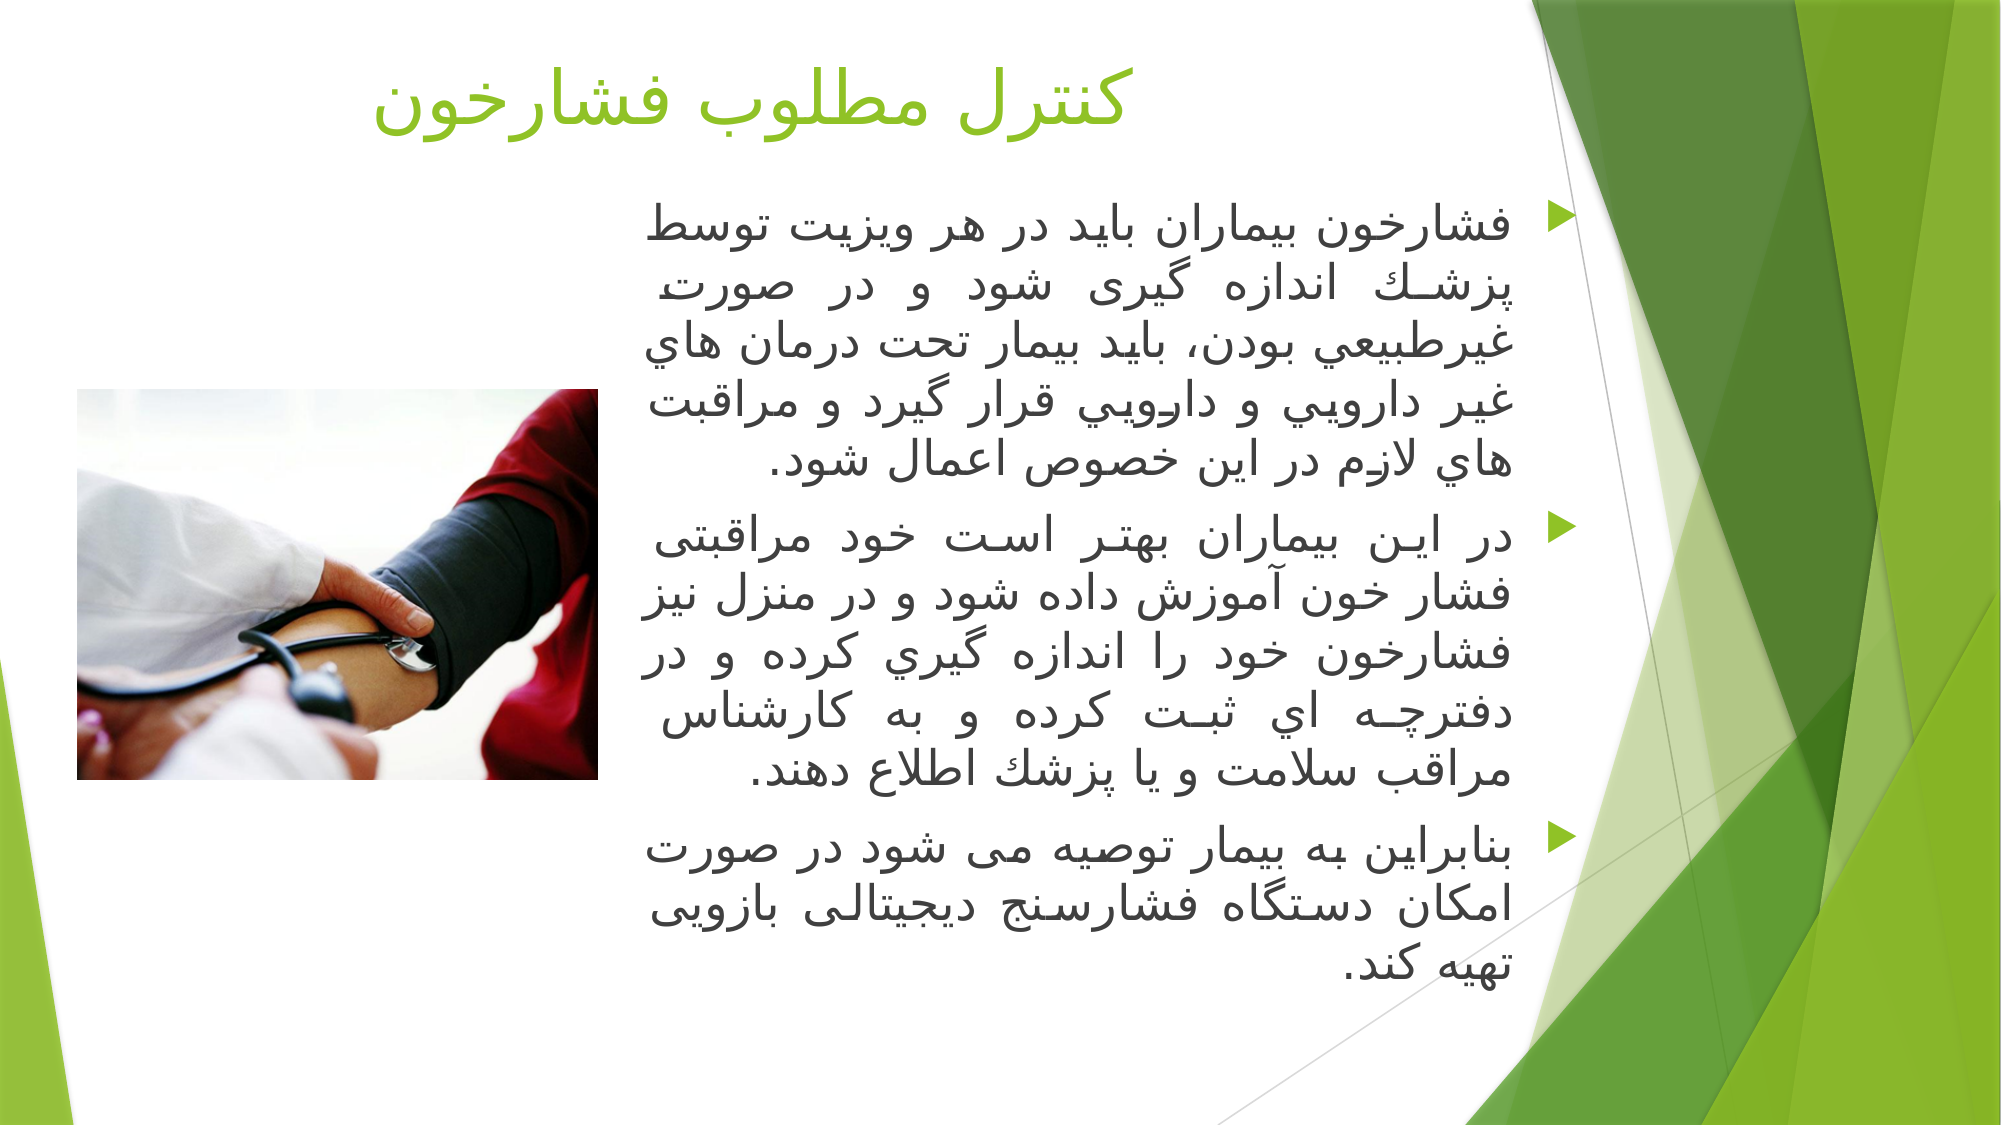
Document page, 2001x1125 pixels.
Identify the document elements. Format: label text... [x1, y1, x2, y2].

title كنترل مطلوب فشارخون [95, 41, 1434, 160]
list فشارخون بيماران بايد در هر ويزيت توسط پزشك اندازه گیری شود و در صورت غيرطبيعي بودن، بايد بيمار تحت درمان هاي غير دارويي و دارويي قرار گيرد و مراقبت هاي لازم در اين خصوص اعمال شود. در این بيماران بهتر است خود مراقبتی فشار خون آموزش داده شود و در منزل نيز فشارخون خود را اندازه گيري كرده و در دفترچه اي ثبت کرده و به كارشناس مراقب سلامت و يا پزشك اطلاع دهند. بنابراین به بیمار توصیه می شود در صورت امکان دستگاه فشارسنج دیجیتالی بازویی تهیه کند. [628, 184, 1590, 1029]
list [76, 389, 599, 781]
